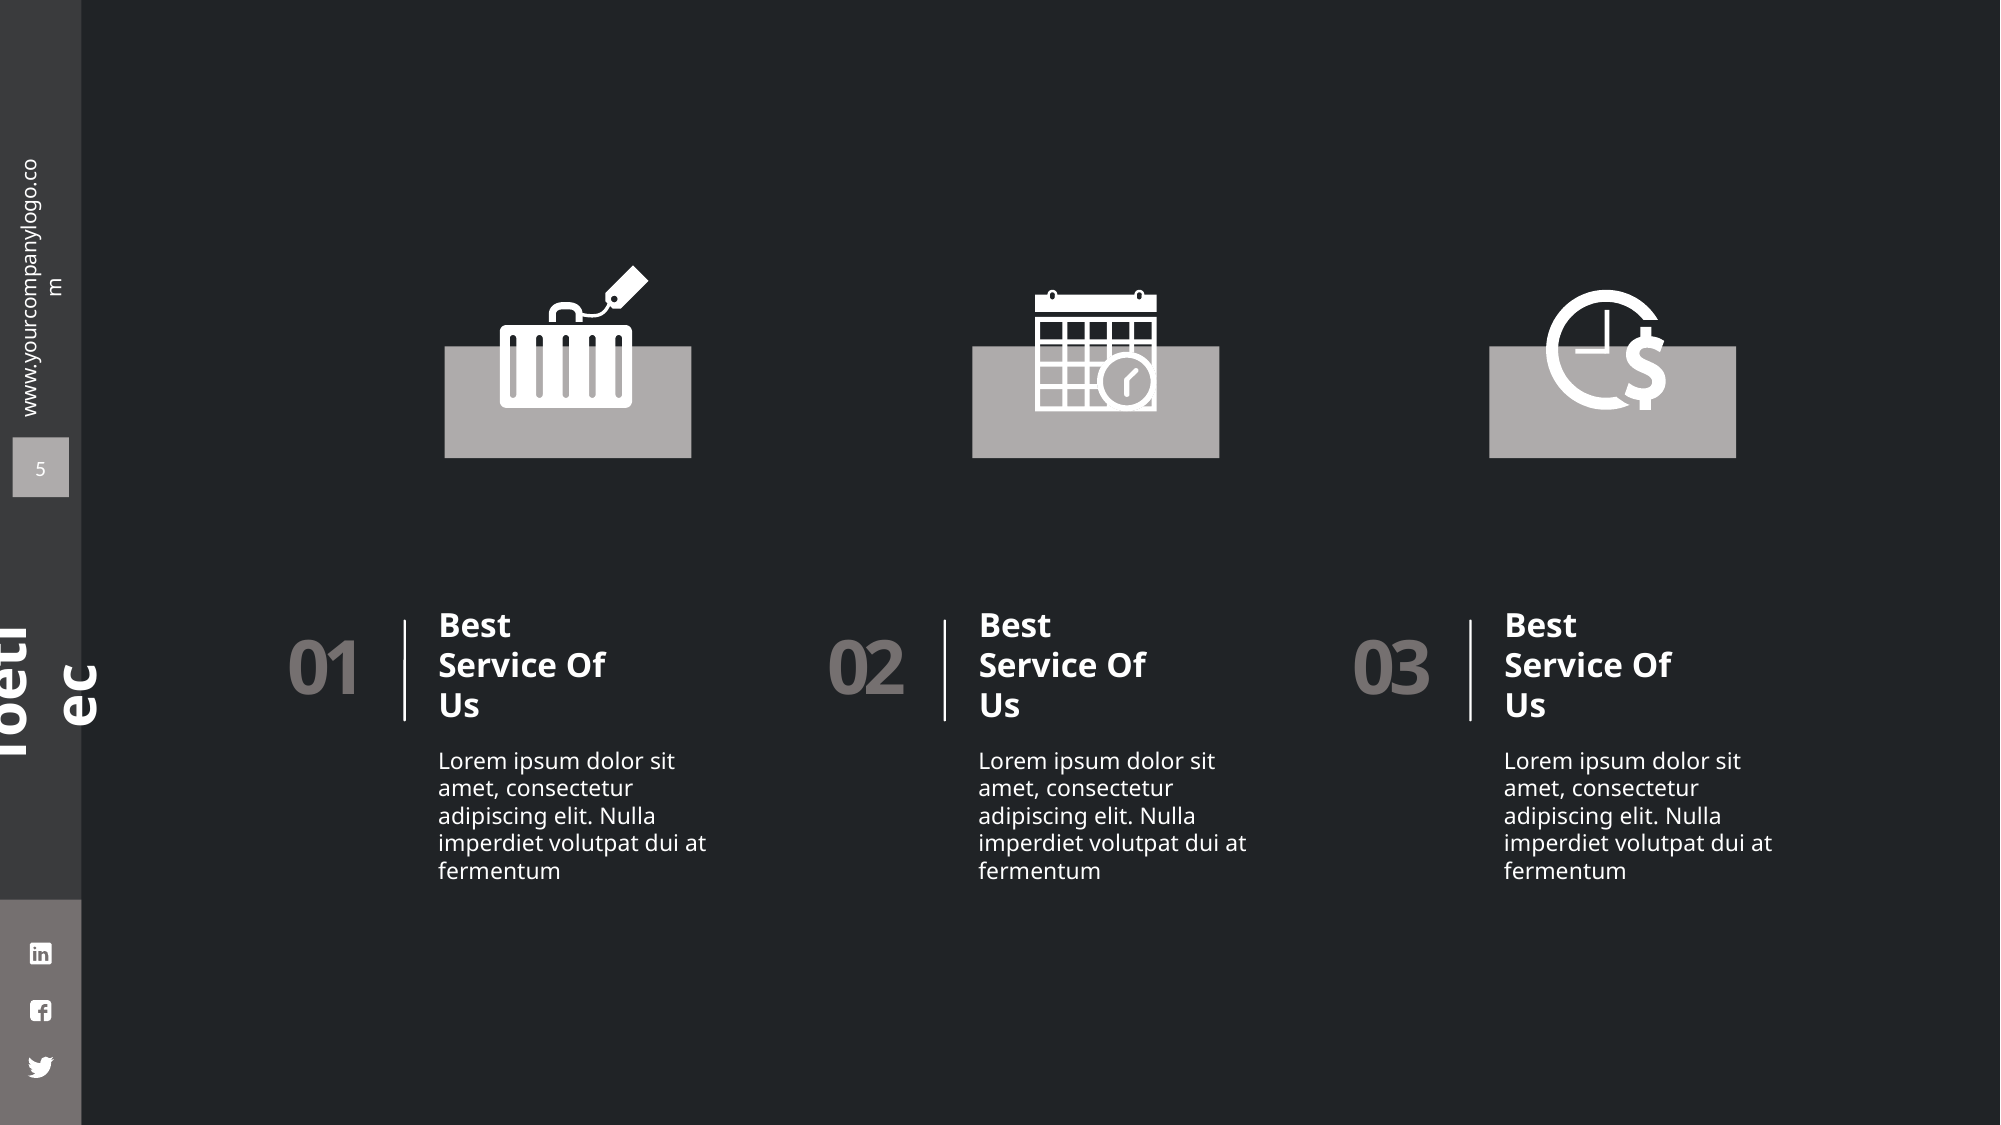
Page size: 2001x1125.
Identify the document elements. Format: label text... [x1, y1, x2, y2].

text_box [942, 618, 947, 723]
text_box Best Service Of Us [423, 602, 651, 727]
text_box Lorem ipsum dolor sit amet, consectetur adipiscing elit. Nulla imperdiet volutpat dui at fermentum [963, 739, 1278, 892]
slide_number 5 [12, 437, 69, 498]
text_box 03 [1331, 608, 1454, 733]
text_box Best Service Of Us [963, 602, 1191, 727]
text_box [402, 618, 407, 723]
text_box 02 [806, 608, 929, 733]
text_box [1546, 289, 1666, 410]
text_box [444, 345, 692, 459]
text_box [1468, 618, 1473, 723]
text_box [499, 265, 649, 408]
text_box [1035, 289, 1157, 412]
text_box Lorem ipsum dolor sit amet, consectetur adipiscing elit. Nulla imperdiet volutpat dui at fermentum [423, 739, 738, 892]
text_box Best Service Of Us [1489, 602, 1717, 727]
text_box Lorem ipsum dolor sit amet, consectetur adipiscing elit. Nulla imperdiet volutpat dui at fermentum [1489, 739, 1804, 892]
text_box [971, 345, 1220, 459]
text_box 01 [265, 608, 388, 733]
text_box [1488, 345, 1737, 459]
